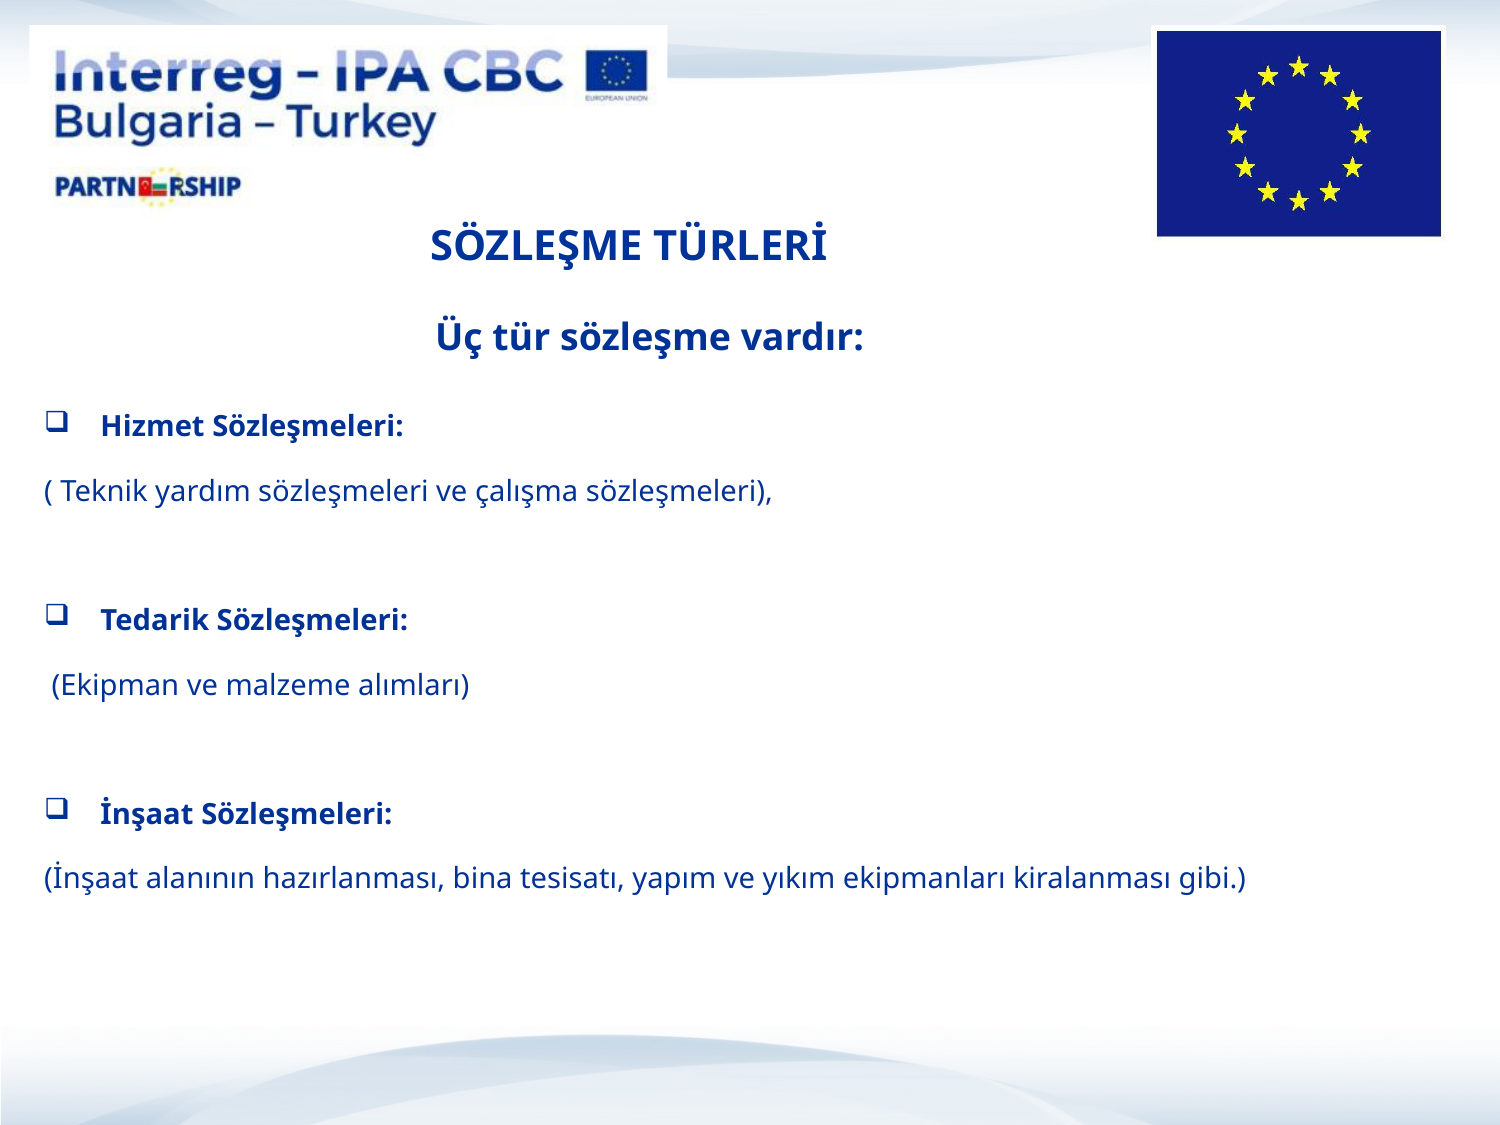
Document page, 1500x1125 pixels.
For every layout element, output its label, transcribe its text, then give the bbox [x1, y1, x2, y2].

title SÖZLEŞME TÜRLERİ [395, 184, 951, 310]
text_box Üç tür sözleşme vardır: Hizmet Sözleşmeleri: ( Teknik yardım sözleşmeleri ve çalışma sözleşmeleri), Tedarik Sözleşmeleri: (Ekipman ve malzeme alımları) İnşaat Sözleşmeleri: (İnşaat alanının hazırlanması, bina tesisatı, yapım ve yıkım ekipmanları kiralanması gibi.) [29, 305, 1416, 967]
picture [0, 1027, 1500, 1125]
picture [0, 0, 1500, 242]
